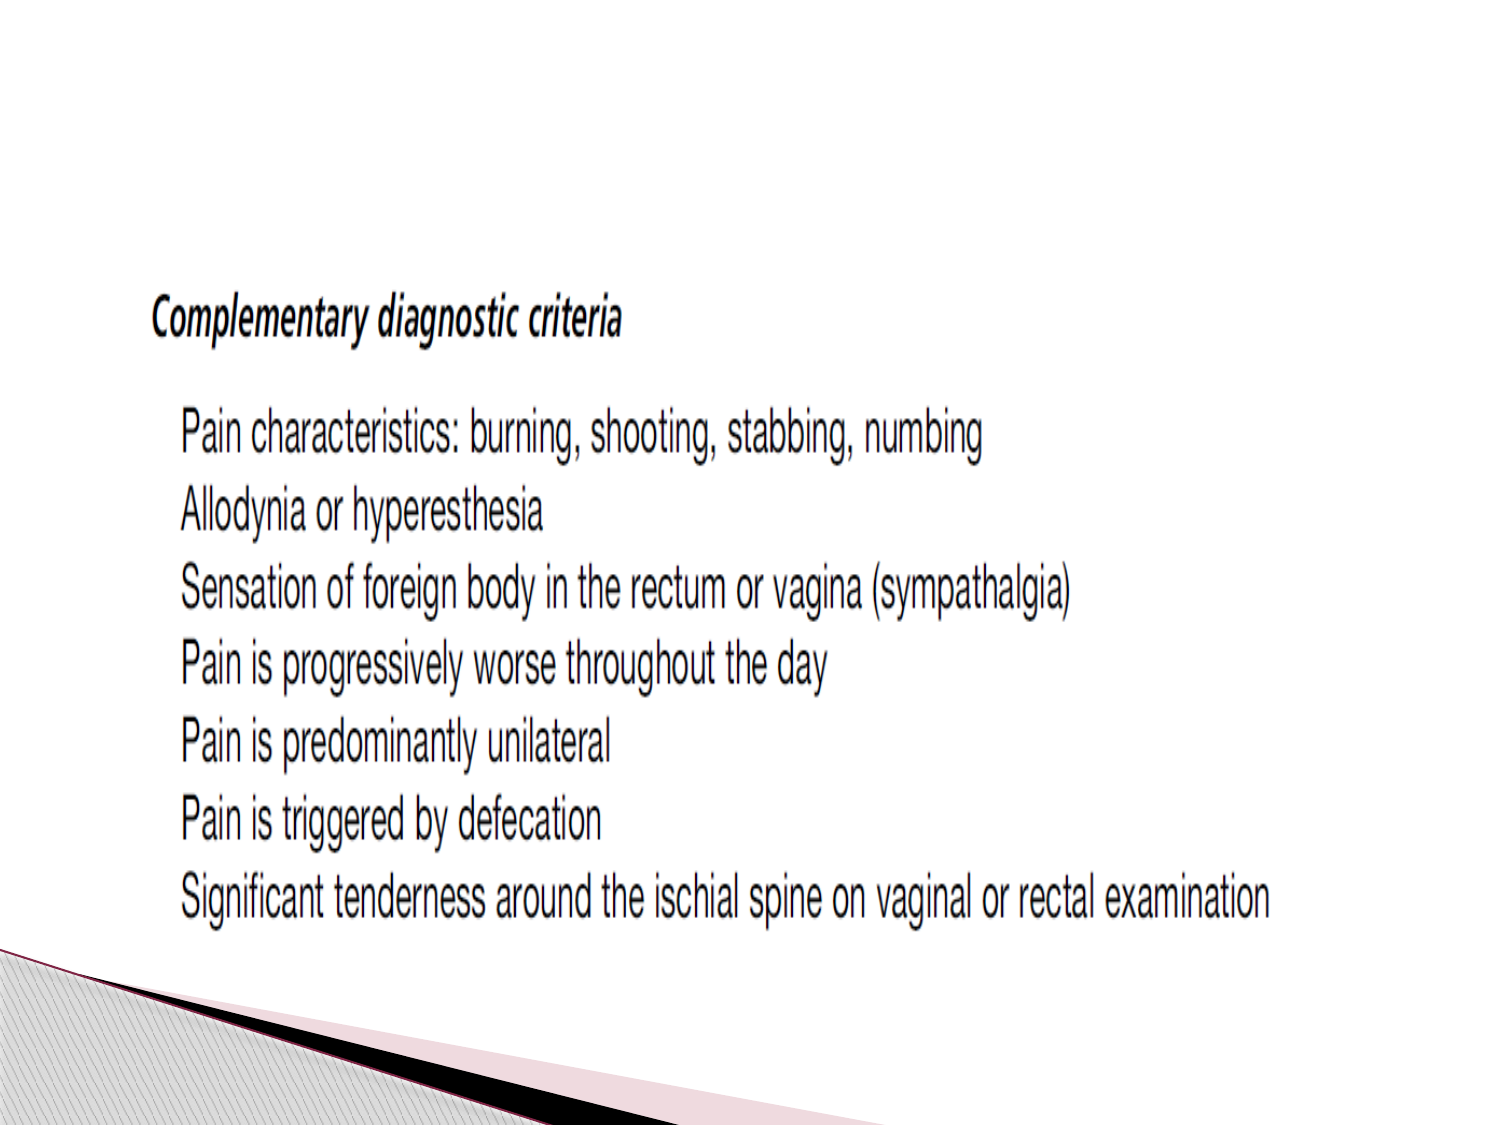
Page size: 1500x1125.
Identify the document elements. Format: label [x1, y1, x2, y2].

list [128, 257, 1414, 938]
